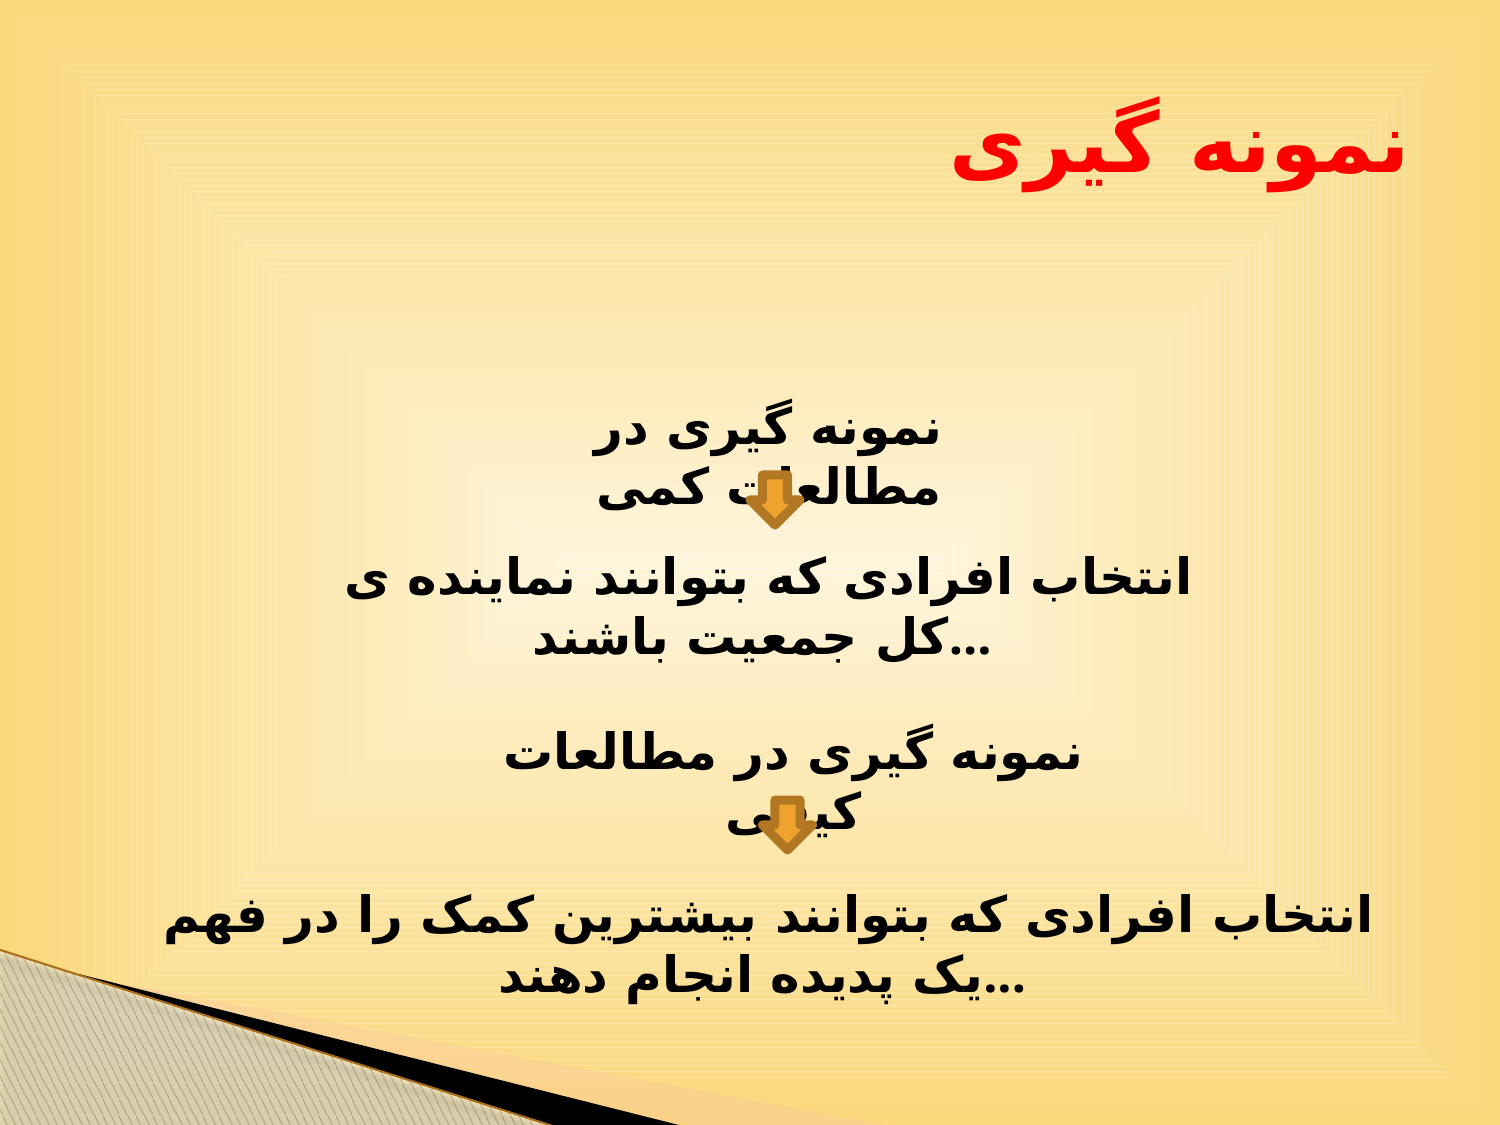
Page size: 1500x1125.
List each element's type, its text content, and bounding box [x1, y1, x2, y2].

text_box نمونه گیری در مطالعات کمی [499, 387, 1038, 523]
text_box [745, 470, 805, 530]
text_box [758, 795, 817, 855]
title نمونه گیری [75, 45, 1425, 233]
text_box نمونه گیری در مطالعات کیفی [437, 711, 1150, 847]
text_box انتخاب افرادی که بتوانند نماینده ی کل جمعیت باشند... [287, 537, 1250, 673]
text_box انتخاب افرادی که بتوانند بیشترین کمک را در فهم یک پدیده انجام دهند... [137, 874, 1400, 1010]
